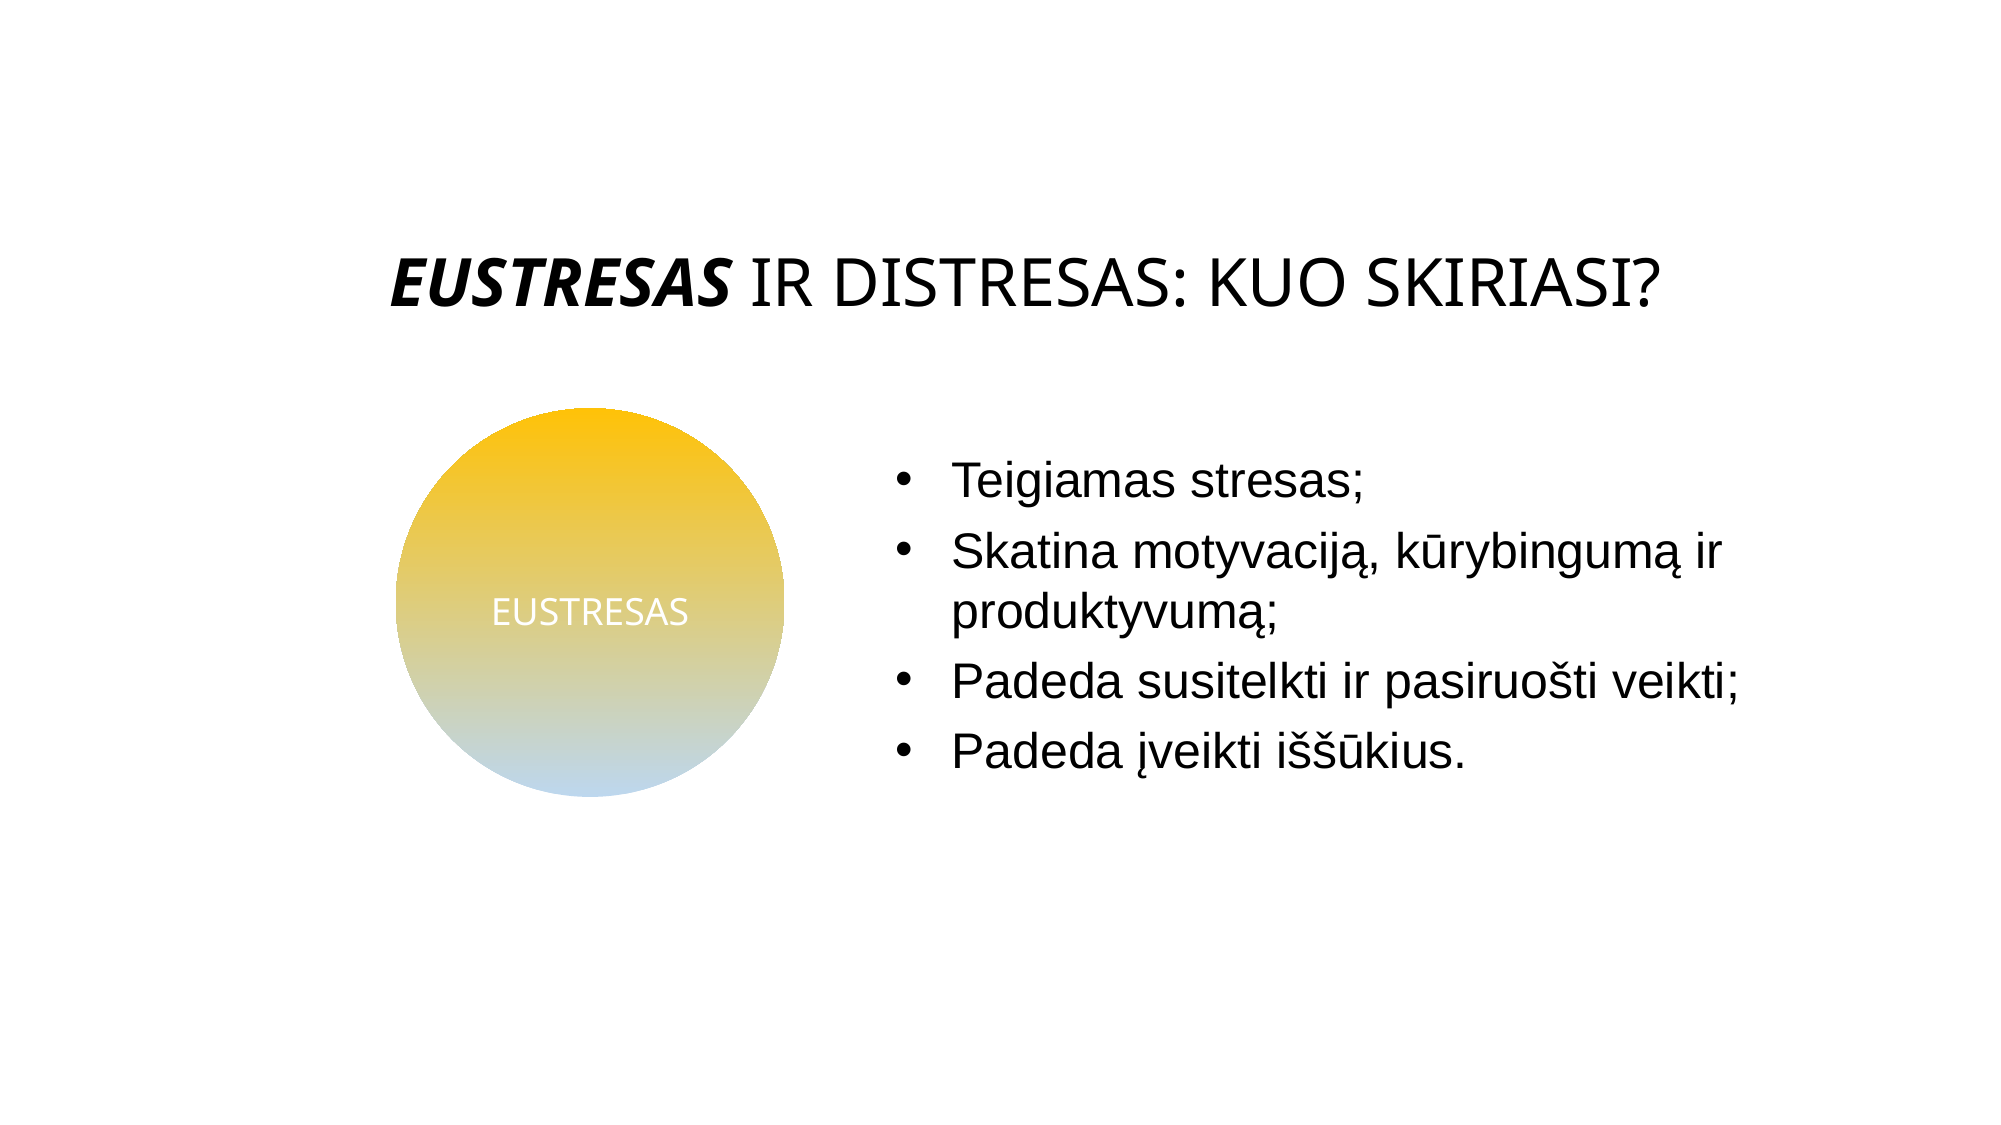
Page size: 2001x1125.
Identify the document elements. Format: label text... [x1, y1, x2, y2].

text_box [374, 408, 806, 798]
text_box Eustresas ir distresas: kuo skiriasi? [382, 232, 1671, 327]
text_box Teigiamas stresas; Skatina motyvaciją, kūrybingumą ir produktyvumą; Padeda susitelkti ir pasiruošti veikti; Padeda įveikti iššūkius. [806, 440, 1806, 787]
